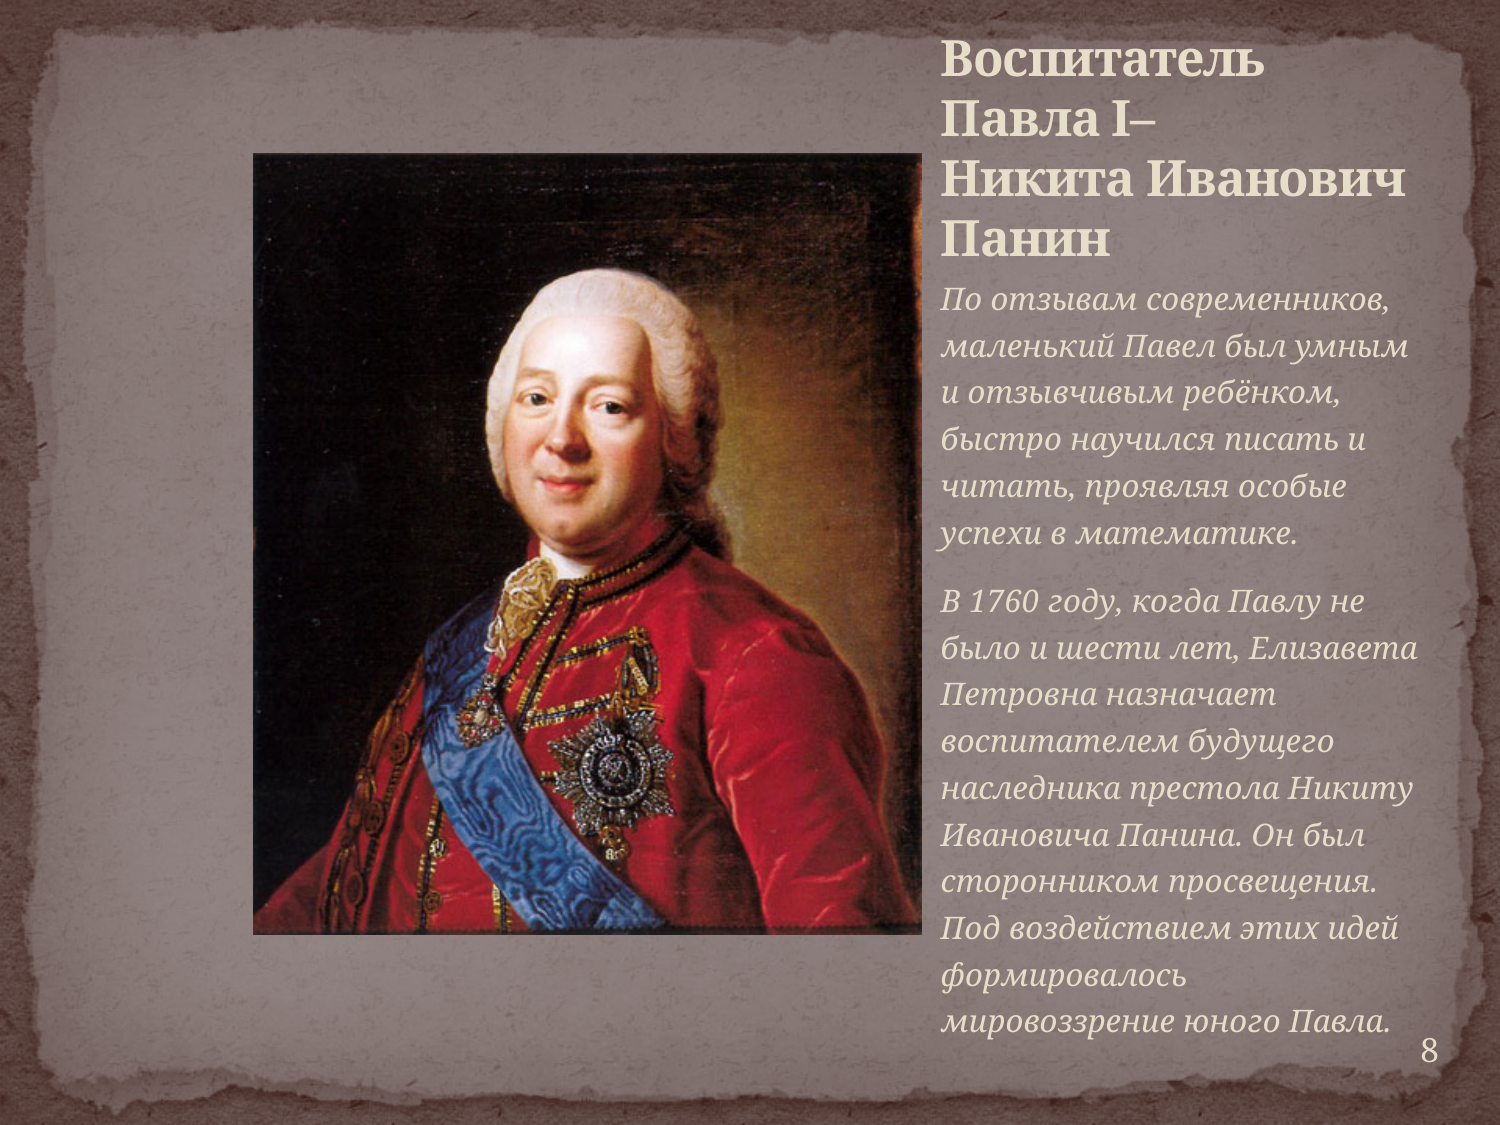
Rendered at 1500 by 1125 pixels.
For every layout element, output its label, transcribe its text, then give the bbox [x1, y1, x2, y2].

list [255, 156, 920, 933]
slide_number 8 [1379, 1014, 1480, 1089]
title Воспитатель Павла I– Никита Иванович Панин [925, 46, 1438, 274]
list По отзывам современников, маленький Павел был умным и отзывчивым ребёнком, быстро научился писать и читать, проявляя особые успехи в математике. В 1760 году, когда Павлу не было и шести лет, Елизавета Петровна назначает воспитателем будущего наследника престола Никиту Ивановича Панина. Он был сторонником просвещения. Под воздействием этих идей формировалось мировоззрение юного Павла. [925, 274, 1438, 1125]
